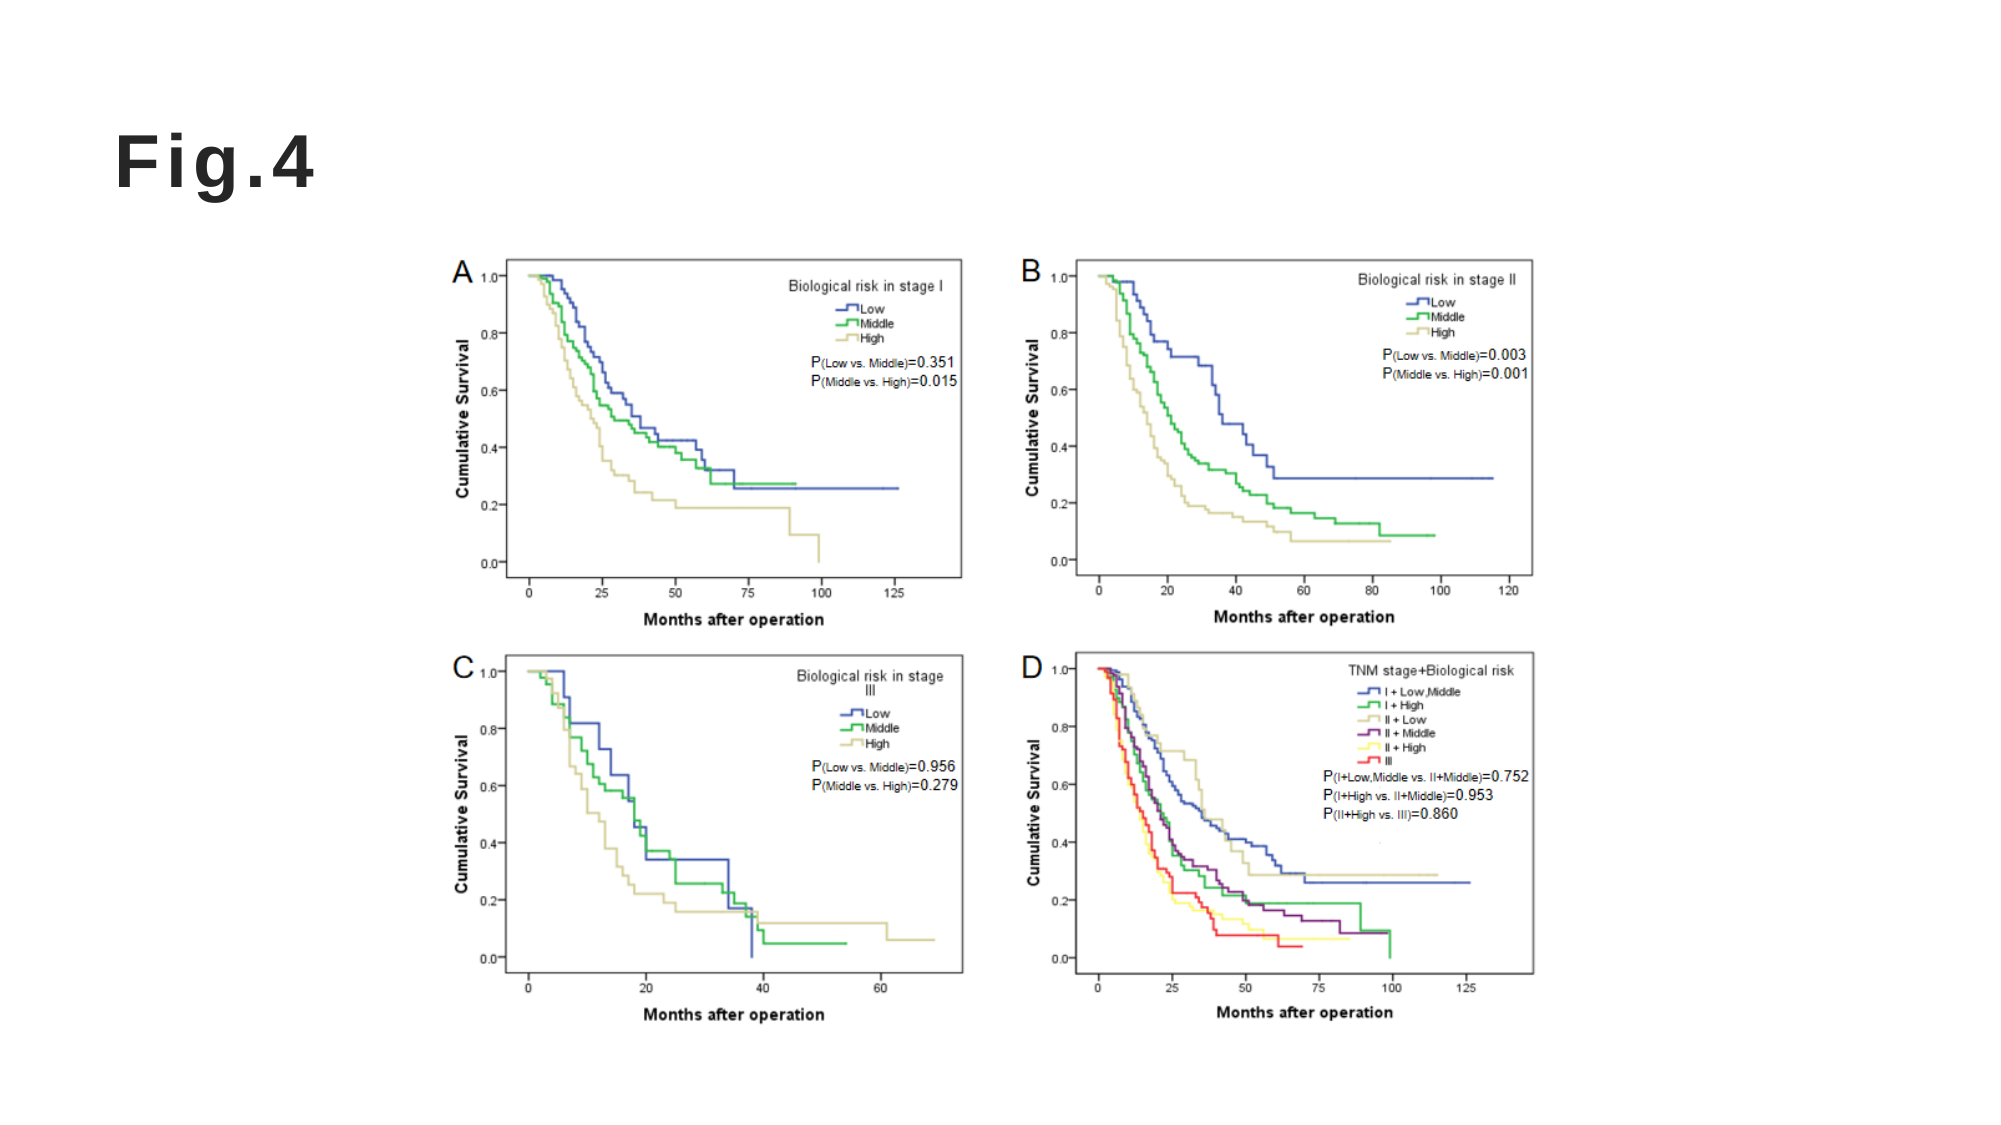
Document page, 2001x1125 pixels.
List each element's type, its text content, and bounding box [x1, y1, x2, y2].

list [440, 244, 1559, 1026]
title Fig.4 [99, 99, 1900, 216]
